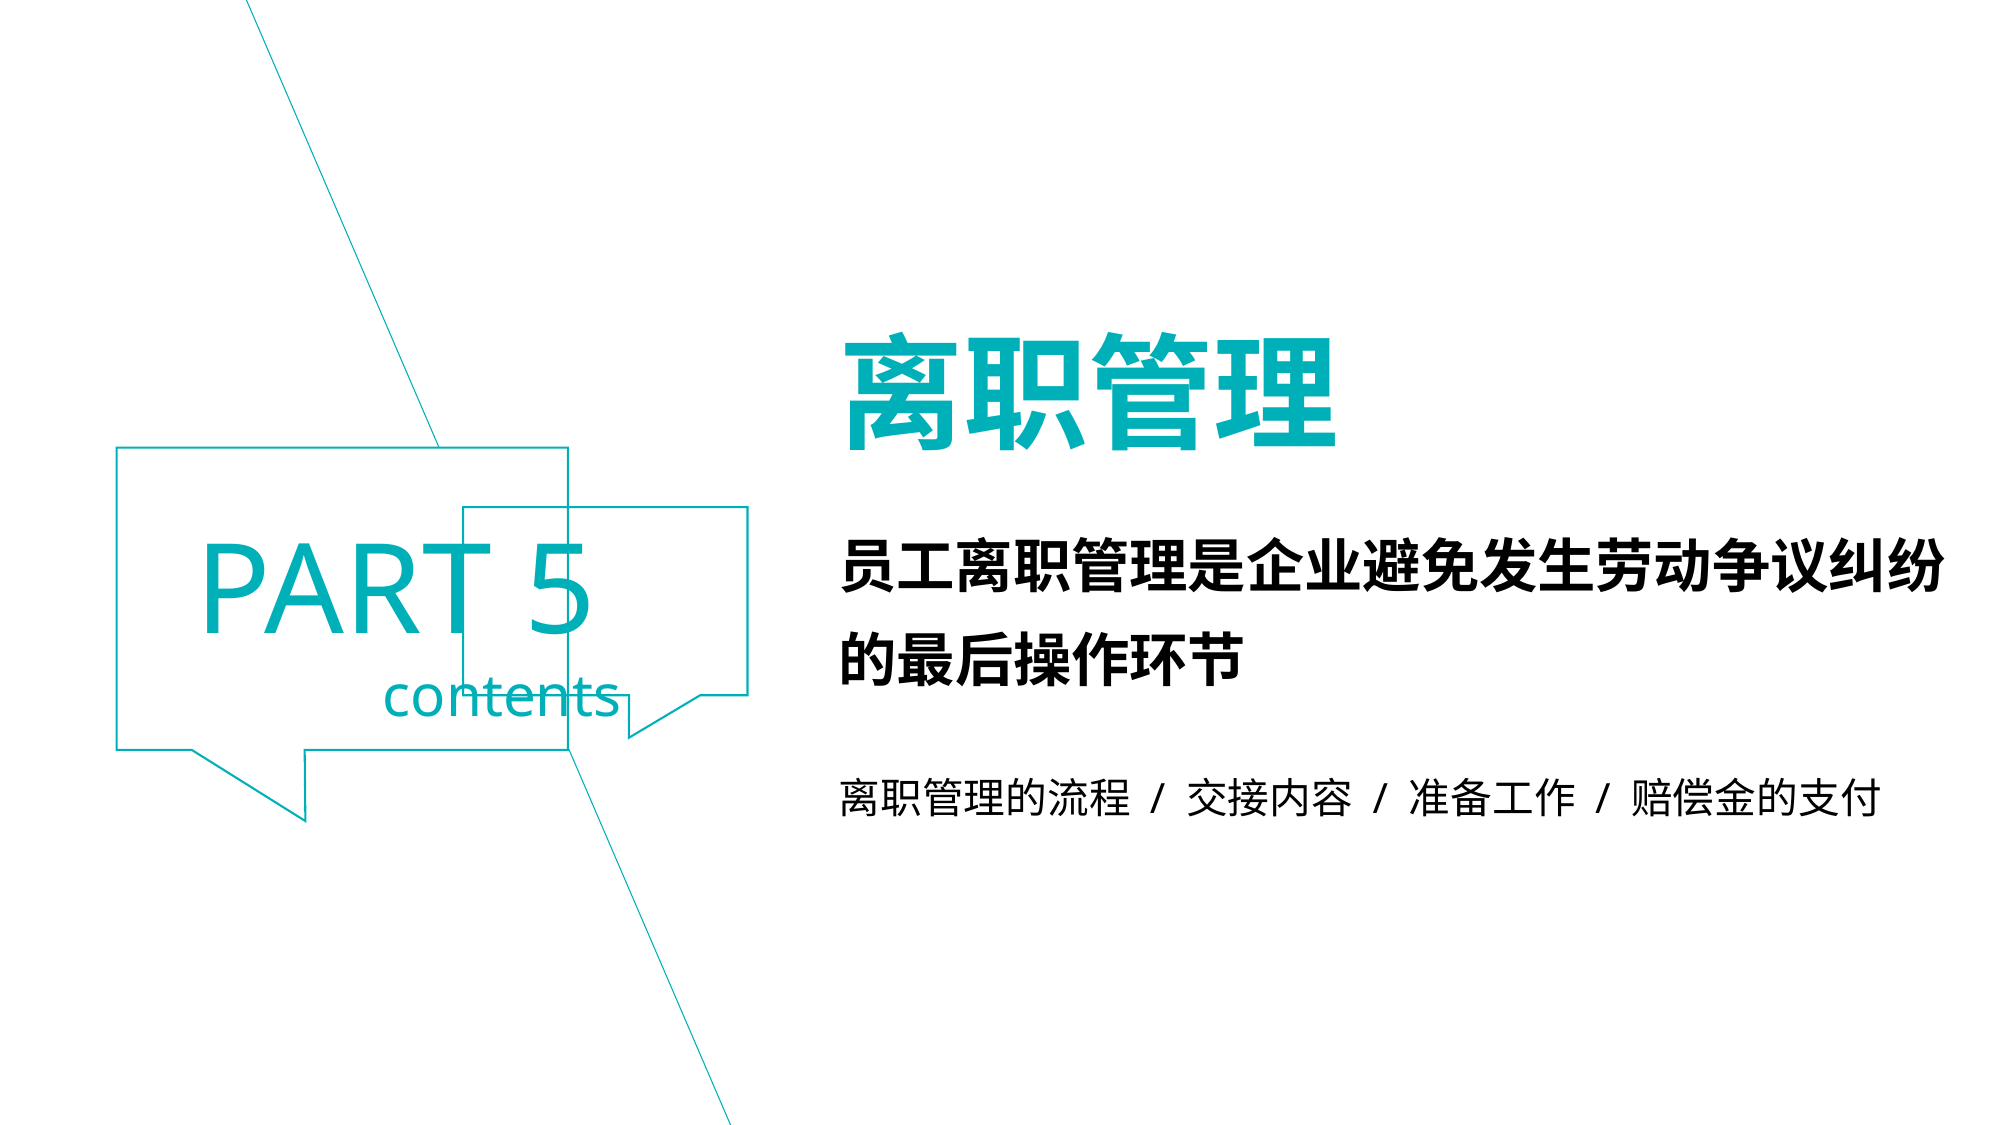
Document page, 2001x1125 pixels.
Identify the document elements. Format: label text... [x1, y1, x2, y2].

text_box [115, 446, 245, 785]
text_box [245, 0, 746, 1125]
text_box 离职管理 员工离职管理是企业避免发生劳动争议纠纷的最后操作环节 离职管理的流程 / 交接内容 / 准备工作 / 赔偿金的支付 [823, 254, 2000, 829]
text_box PART 5 contents [180, 501, 245, 736]
